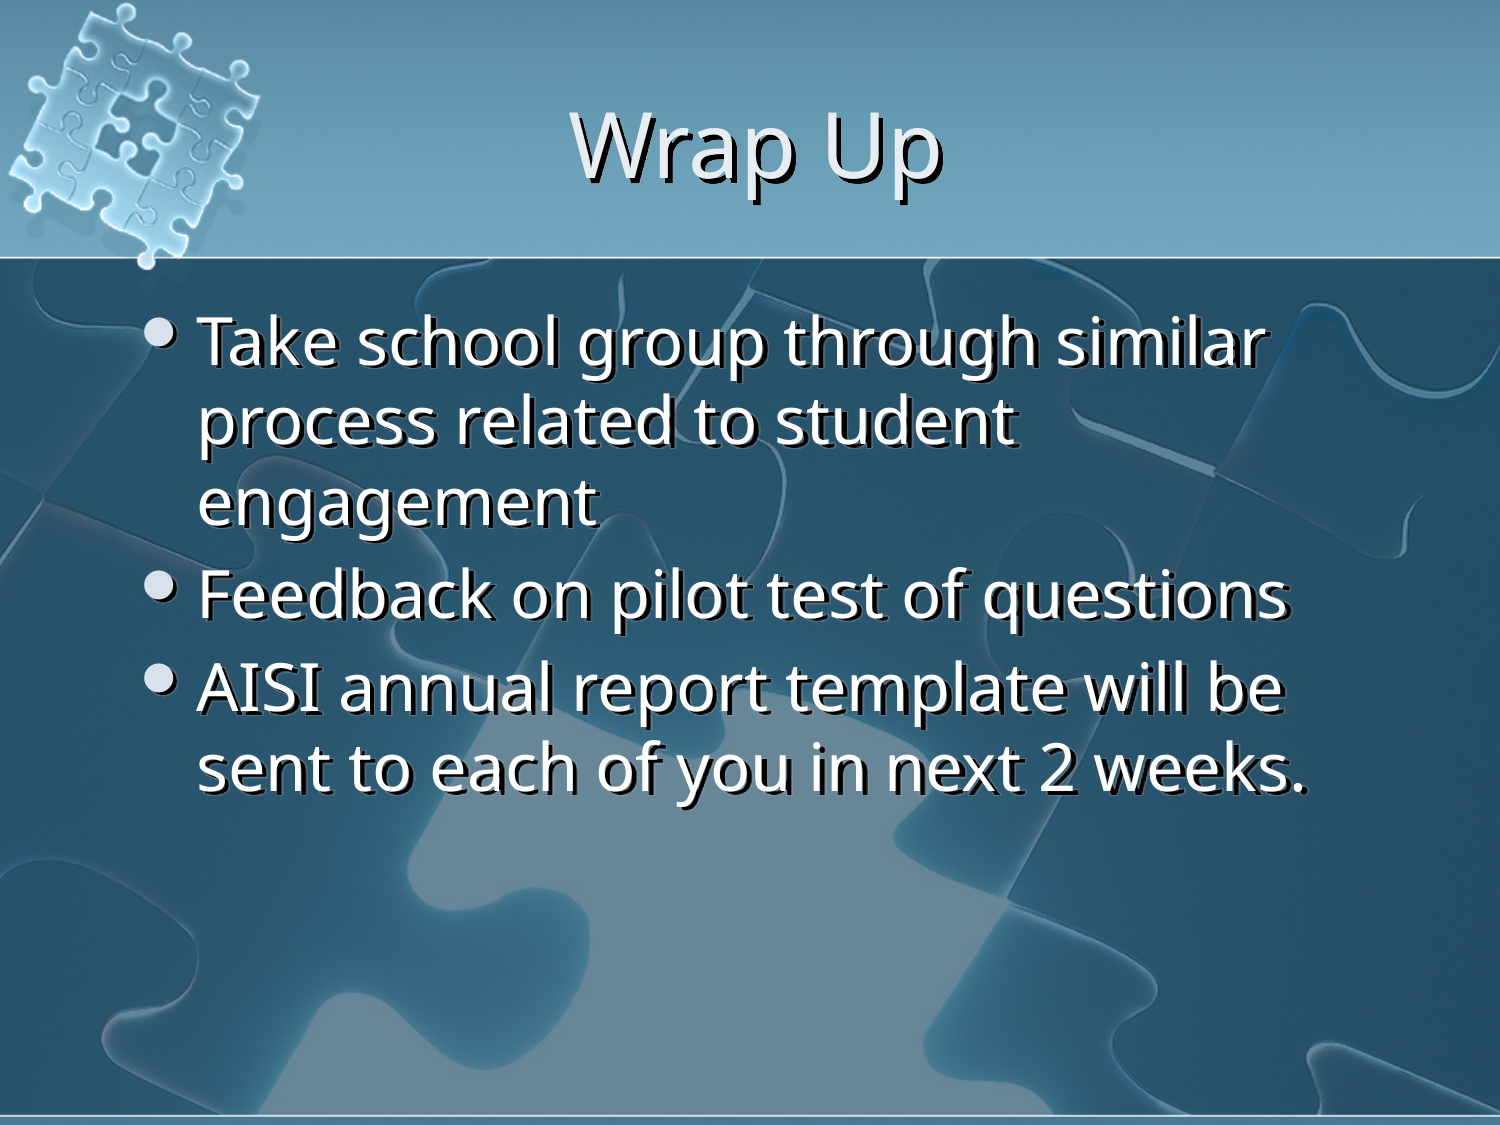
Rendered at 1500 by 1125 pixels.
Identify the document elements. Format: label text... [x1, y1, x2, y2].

title Wrap Up [124, 54, 1388, 230]
picture [0, 0, 1500, 1125]
list Take school group through similar process related to student engagement Feedback on pilot test of questions AISI annual report template will be sent to each of you in next 2 weeks. [124, 290, 1388, 1071]
